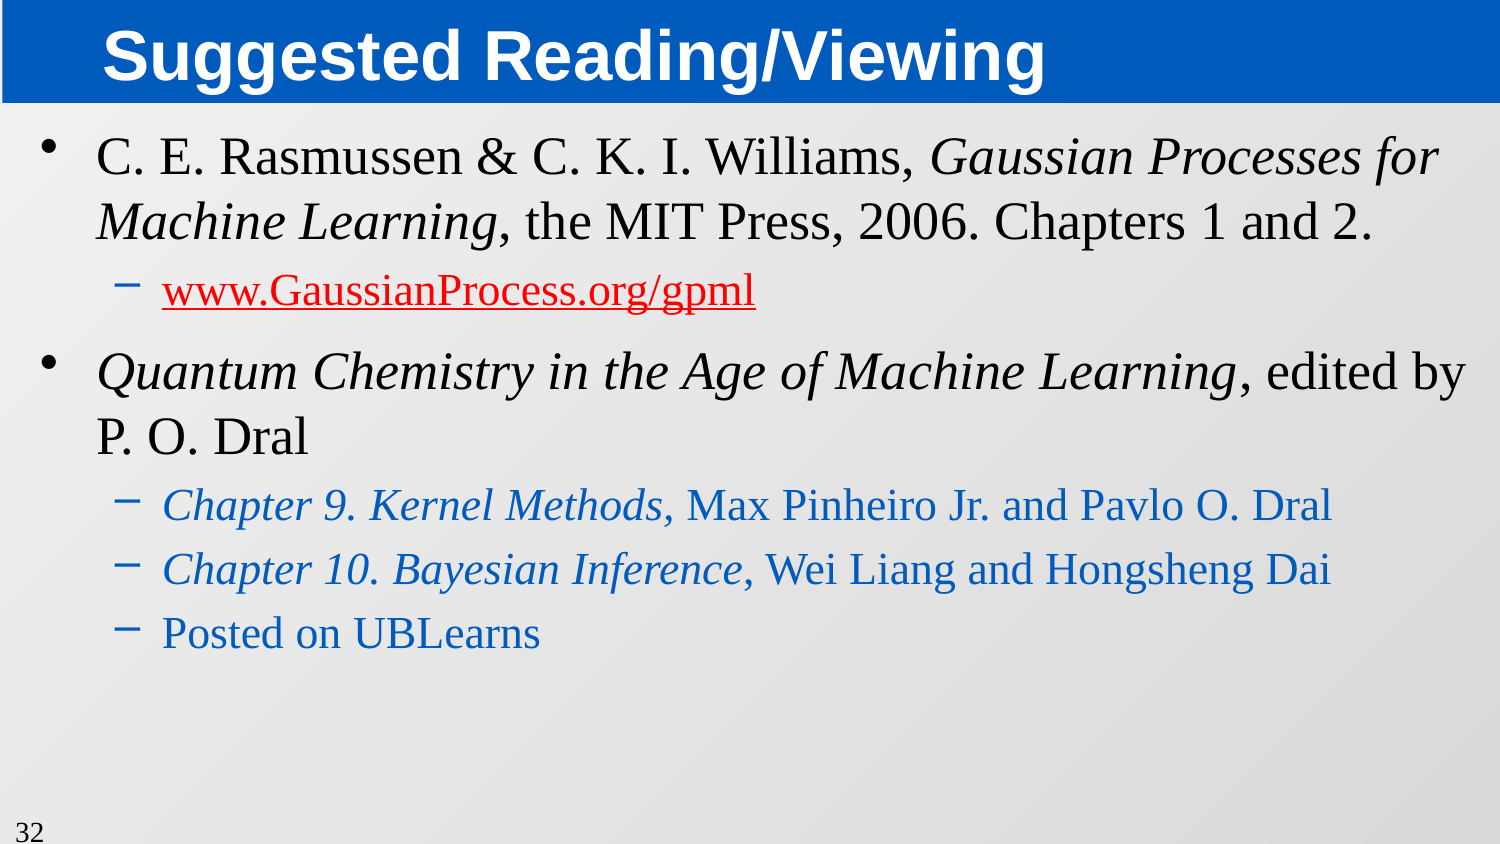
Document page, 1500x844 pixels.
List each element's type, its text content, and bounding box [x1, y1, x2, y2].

list C. E. Rasmussen & C. K. I. Williams, Gaussian Processes for Machine Learning, the MIT Press, 2006. Chapters 1 and 2. www.GaussianProcess.org/gpml Quantum Chemistry in the Age of Machine Learning, edited by P. O. Dral Chapter 9. Kernel Methods, Max Pinheiro Jr. and Pavlo O. Dral Chapter 10. Bayesian Inference, Wei Liang and Hongsheng Dai Posted on UBLearns [24, 112, 1488, 798]
slide_number 32 [0, 806, 101, 844]
title Suggested Reading/Viewing [87, 0, 1363, 104]
